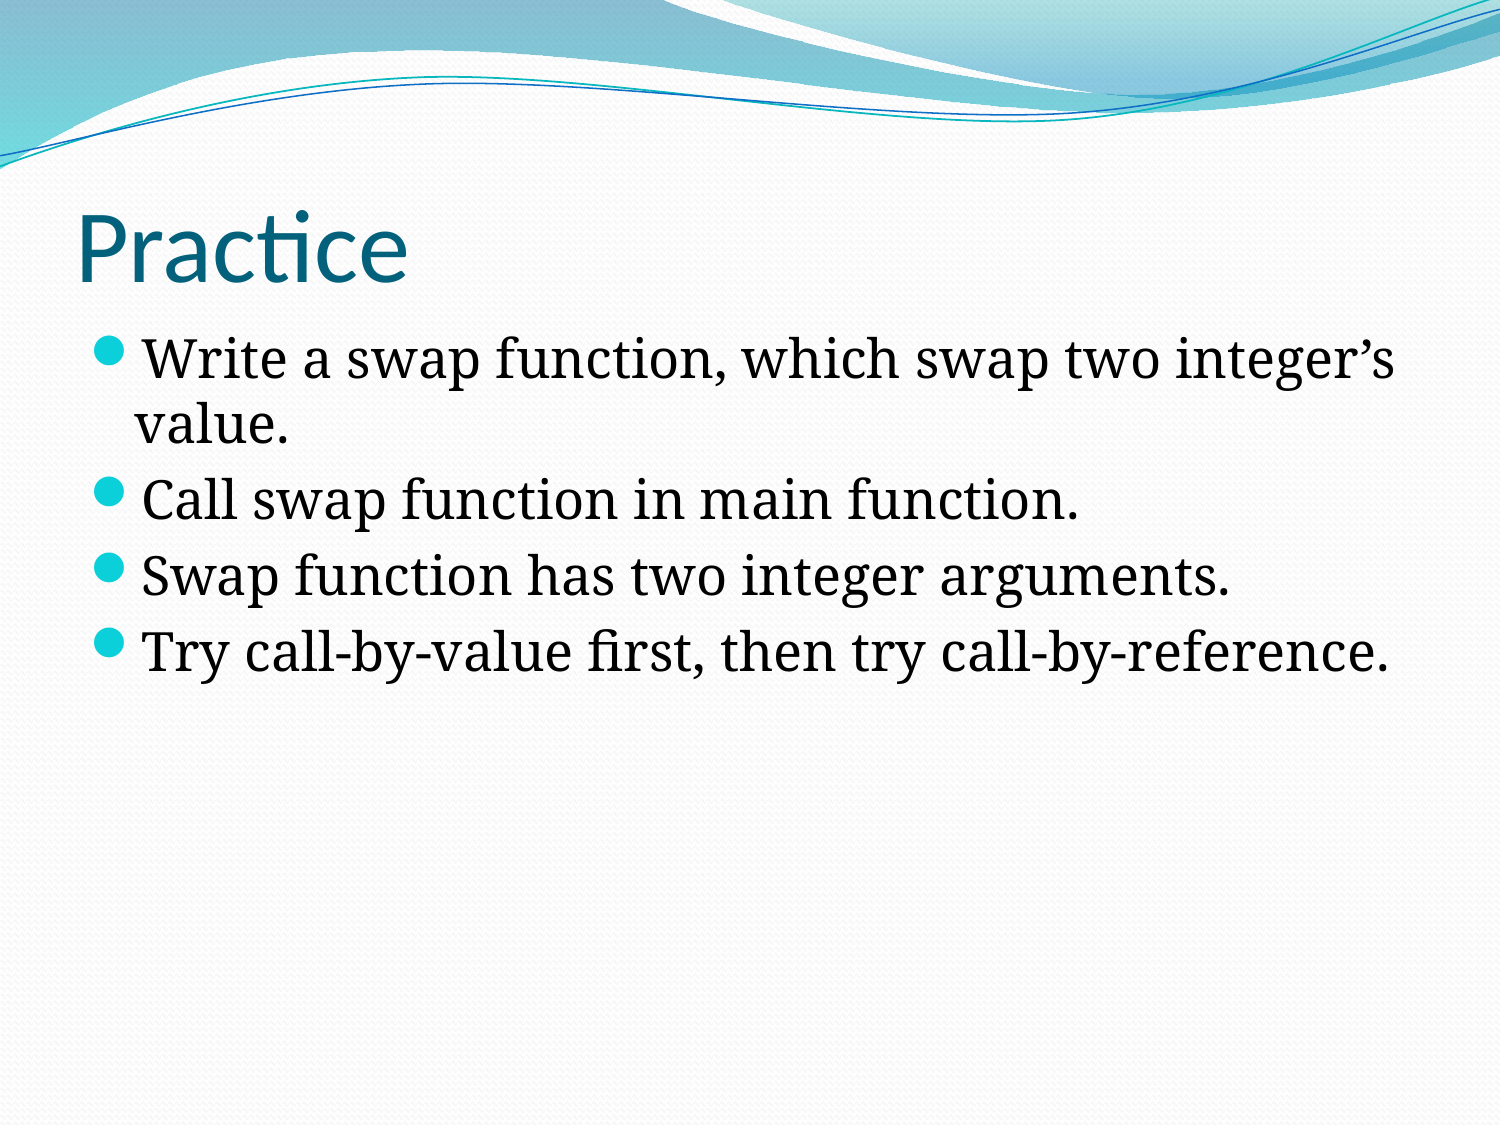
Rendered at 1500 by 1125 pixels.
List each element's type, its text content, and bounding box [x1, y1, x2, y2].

list Write a swap function, which swap two integer’s value. Call swap function in main function. Swap function has two integer arguments. Try call-by-value first, then try call-by-reference. [75, 317, 1425, 1038]
title Practice [75, 115, 1425, 303]
